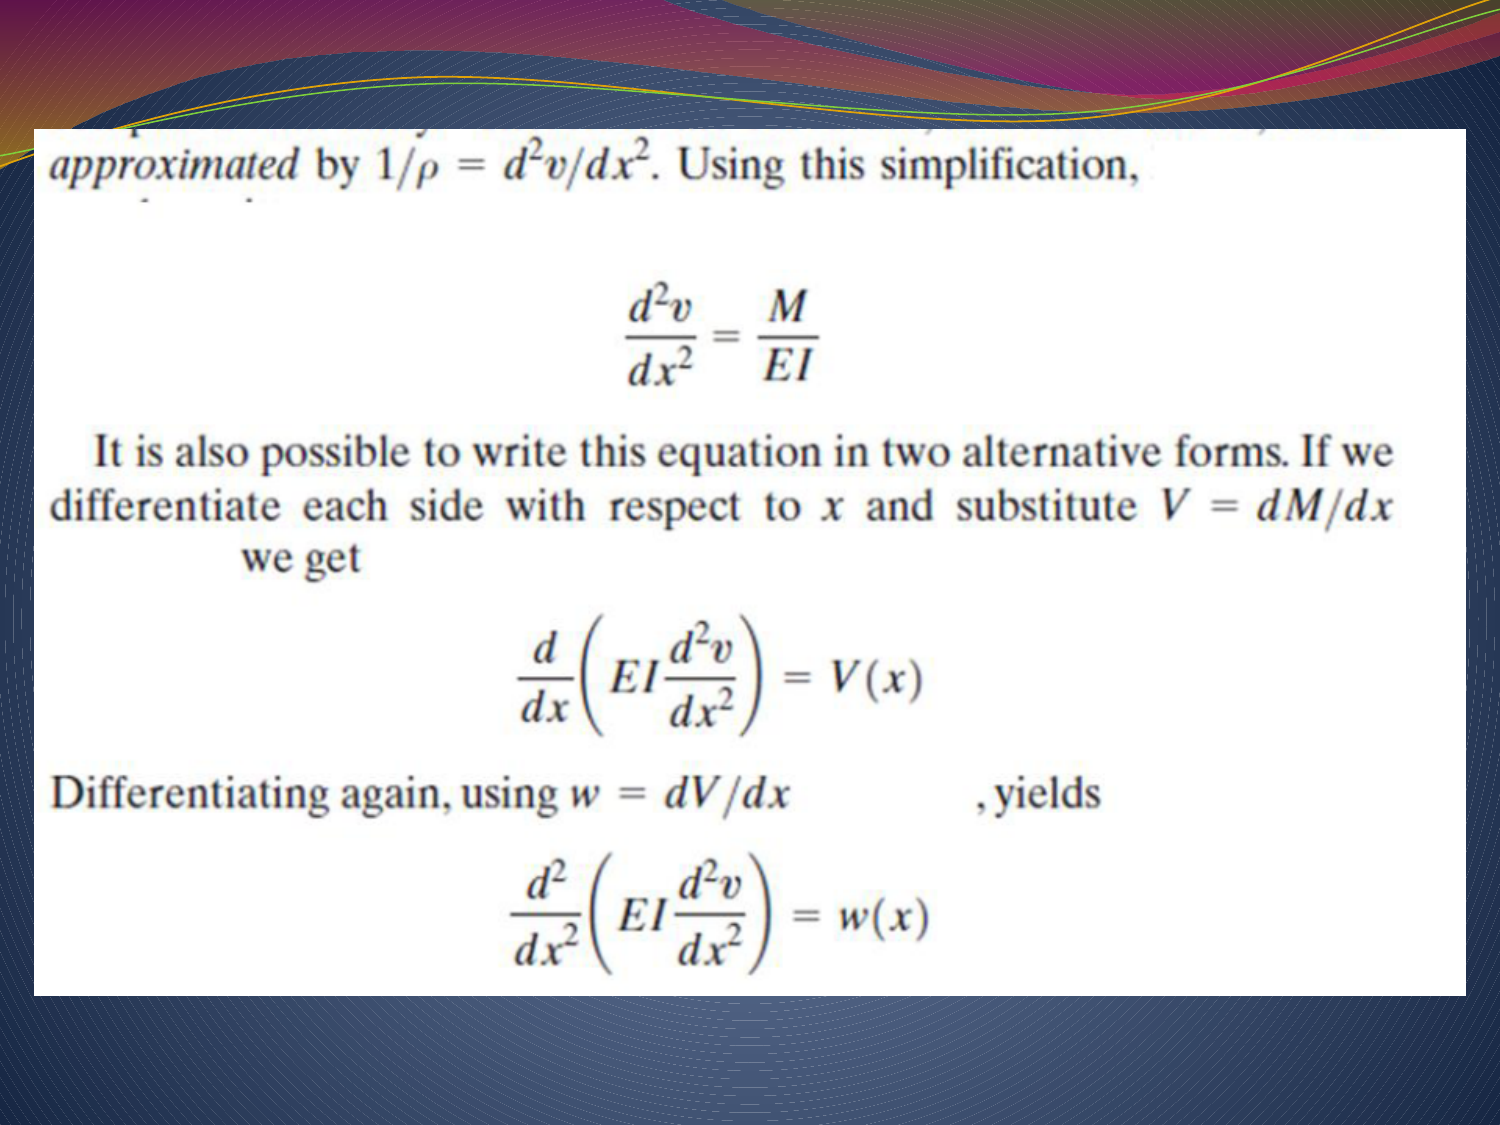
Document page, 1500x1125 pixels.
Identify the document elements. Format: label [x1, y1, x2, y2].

picture [34, 129, 1466, 996]
